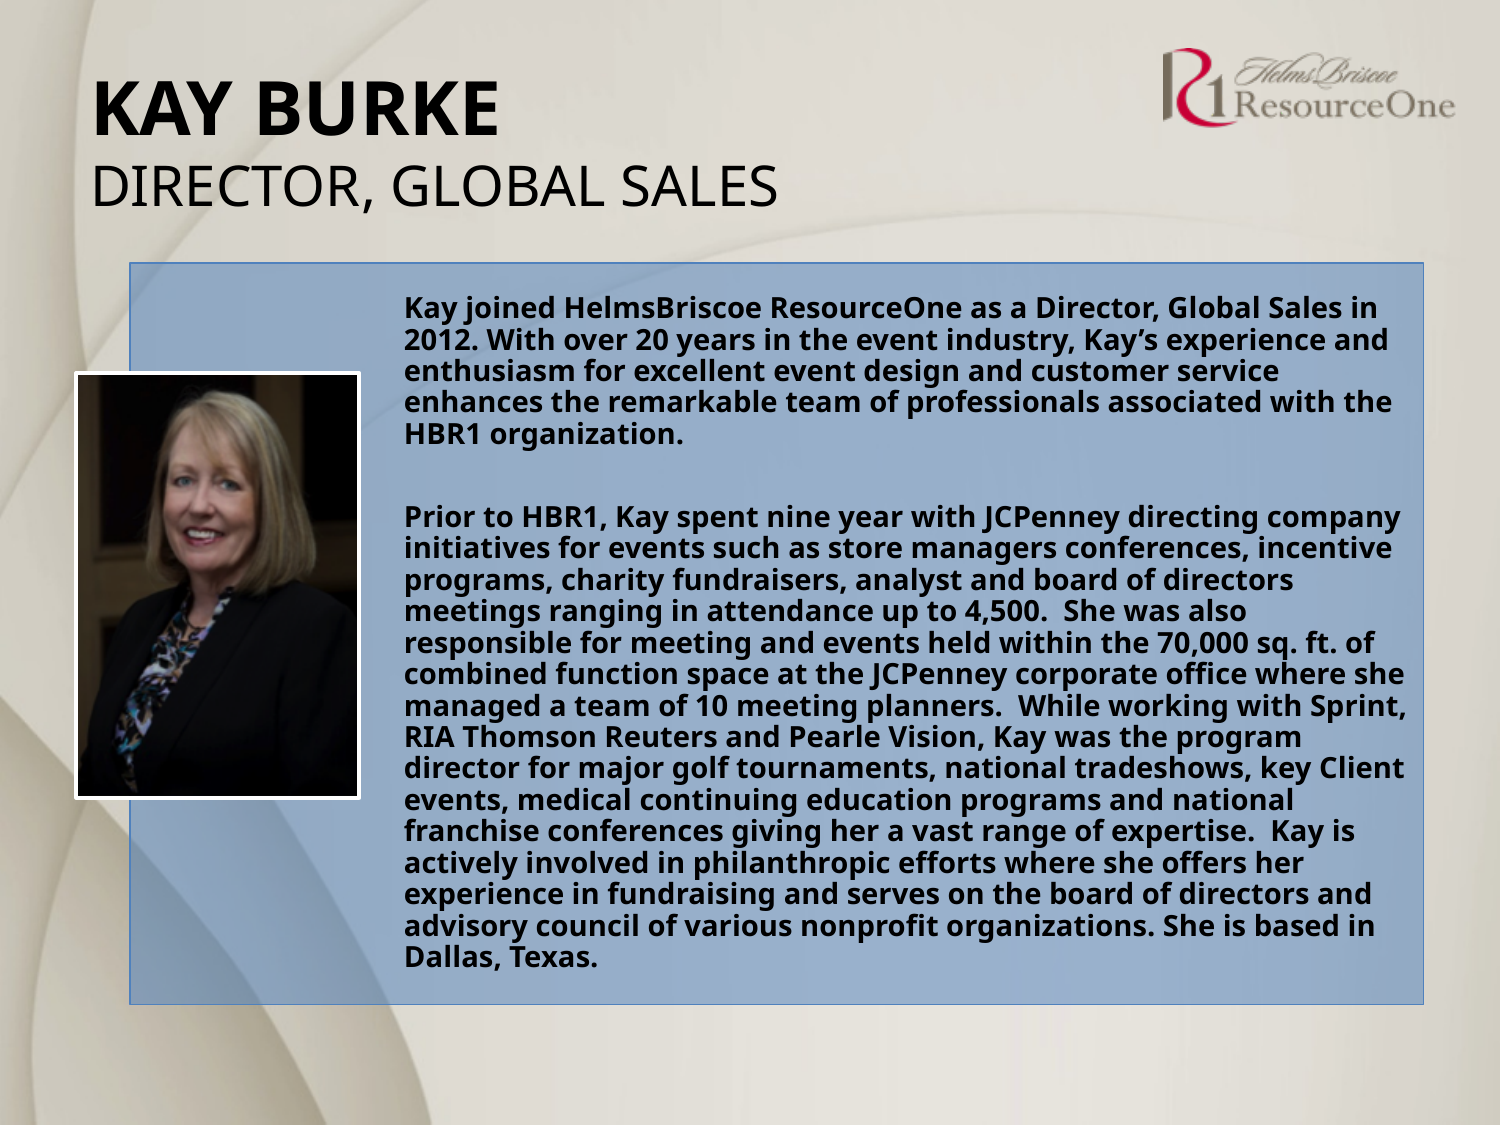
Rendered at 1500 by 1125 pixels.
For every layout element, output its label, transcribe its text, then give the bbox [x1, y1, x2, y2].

picture [0, 0, 1500, 1125]
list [74, 262, 1426, 1006]
title Kay burke director, global sales [75, 45, 1425, 233]
